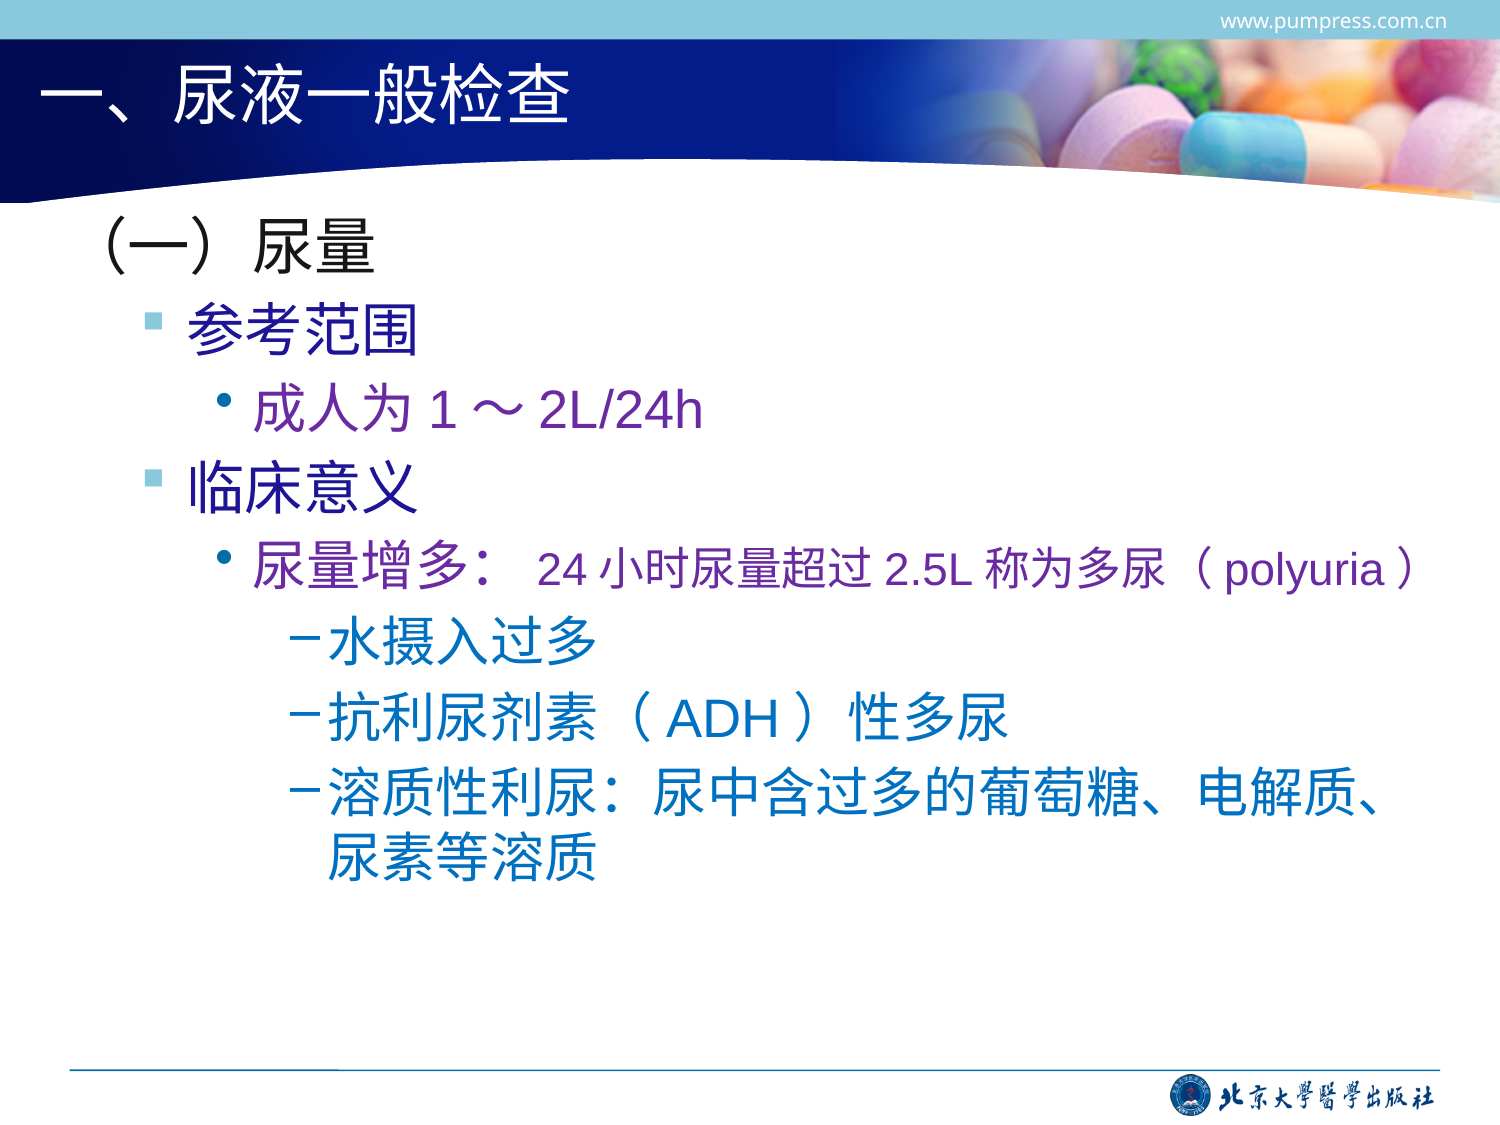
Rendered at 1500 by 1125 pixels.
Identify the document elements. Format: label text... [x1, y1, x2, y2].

slide_number www.pumpress.com.cn [1024, 0, 1463, 38]
list （一）尿量 参考范围 成人为1～2L/24h 临床意义 尿量增多：24小时尿量超过2.5L称为多尿（polyuria） 水摄入过多 抗利尿剂素（ADH）性多尿 溶质性利尿：尿中含过多的葡萄糖、电解质、尿素等溶质 [49, 198, 1463, 1026]
title 一、尿液一般检查 [23, 46, 1349, 140]
picture [0, 40, 1500, 203]
picture [1170, 1074, 1436, 1118]
